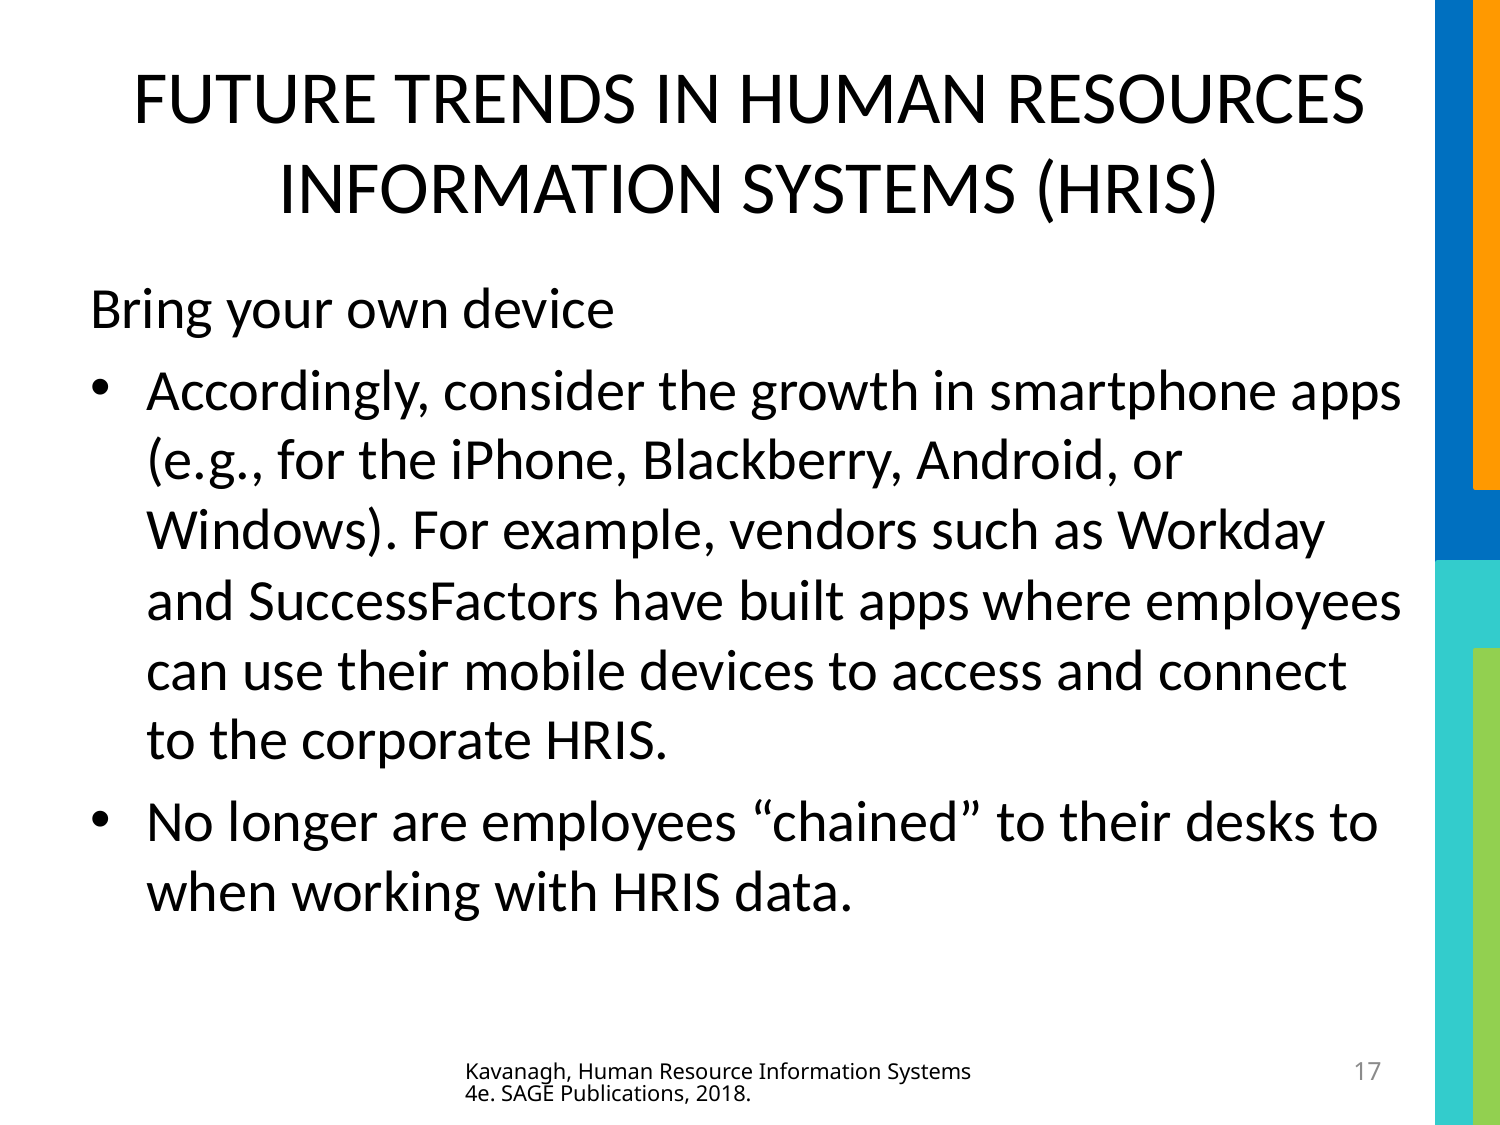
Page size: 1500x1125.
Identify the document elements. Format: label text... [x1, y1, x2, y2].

title FUTURE TRENDS IN HUMAN RESOURCES INFORMATION SYSTEMS (HRIS) [75, 45, 1425, 233]
slide_number 17 [1059, 1042, 1397, 1103]
list Bring your own device Accordingly, consider the growth in smartphone apps (e.g., for the iPhone, Blackberry, Android, or Windows). For example, vendors such as Workday and SuccessFactors have built apps where employees can use their mobile devices to access and connect to the corporate HRIS. No longer are employees “chained” to their desks to when working with HRIS data. [75, 262, 1425, 1005]
footer Kavanagh, Human Resource Information Systems 4e. SAGE Publications, 2018. [450, 1042, 1004, 1103]
